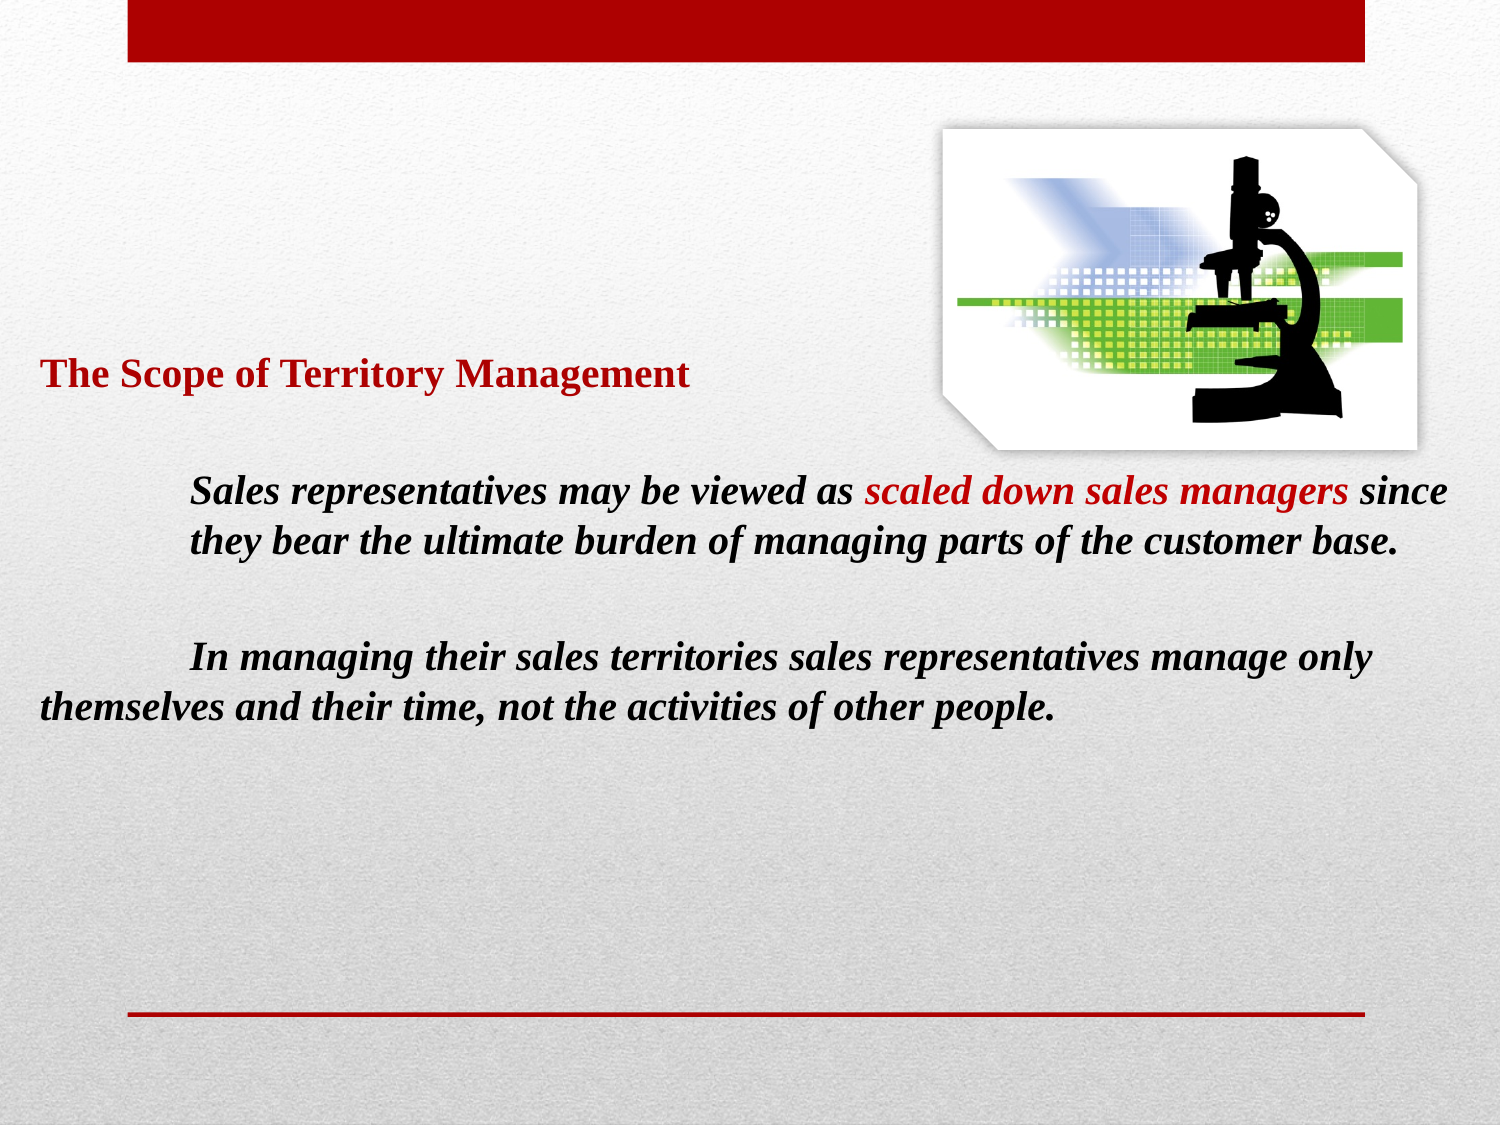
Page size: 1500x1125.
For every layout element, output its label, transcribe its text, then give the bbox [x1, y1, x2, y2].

list The Scope of Territory Management Sales representatives may be viewed as scaled down sales managers since they bear the ultimate burden of managing parts of the customer base. In managing their sales territories sales representatives manage only themselves and their time, not the activities of other people. [24, 87, 1475, 988]
picture [949, 135, 1411, 444]
